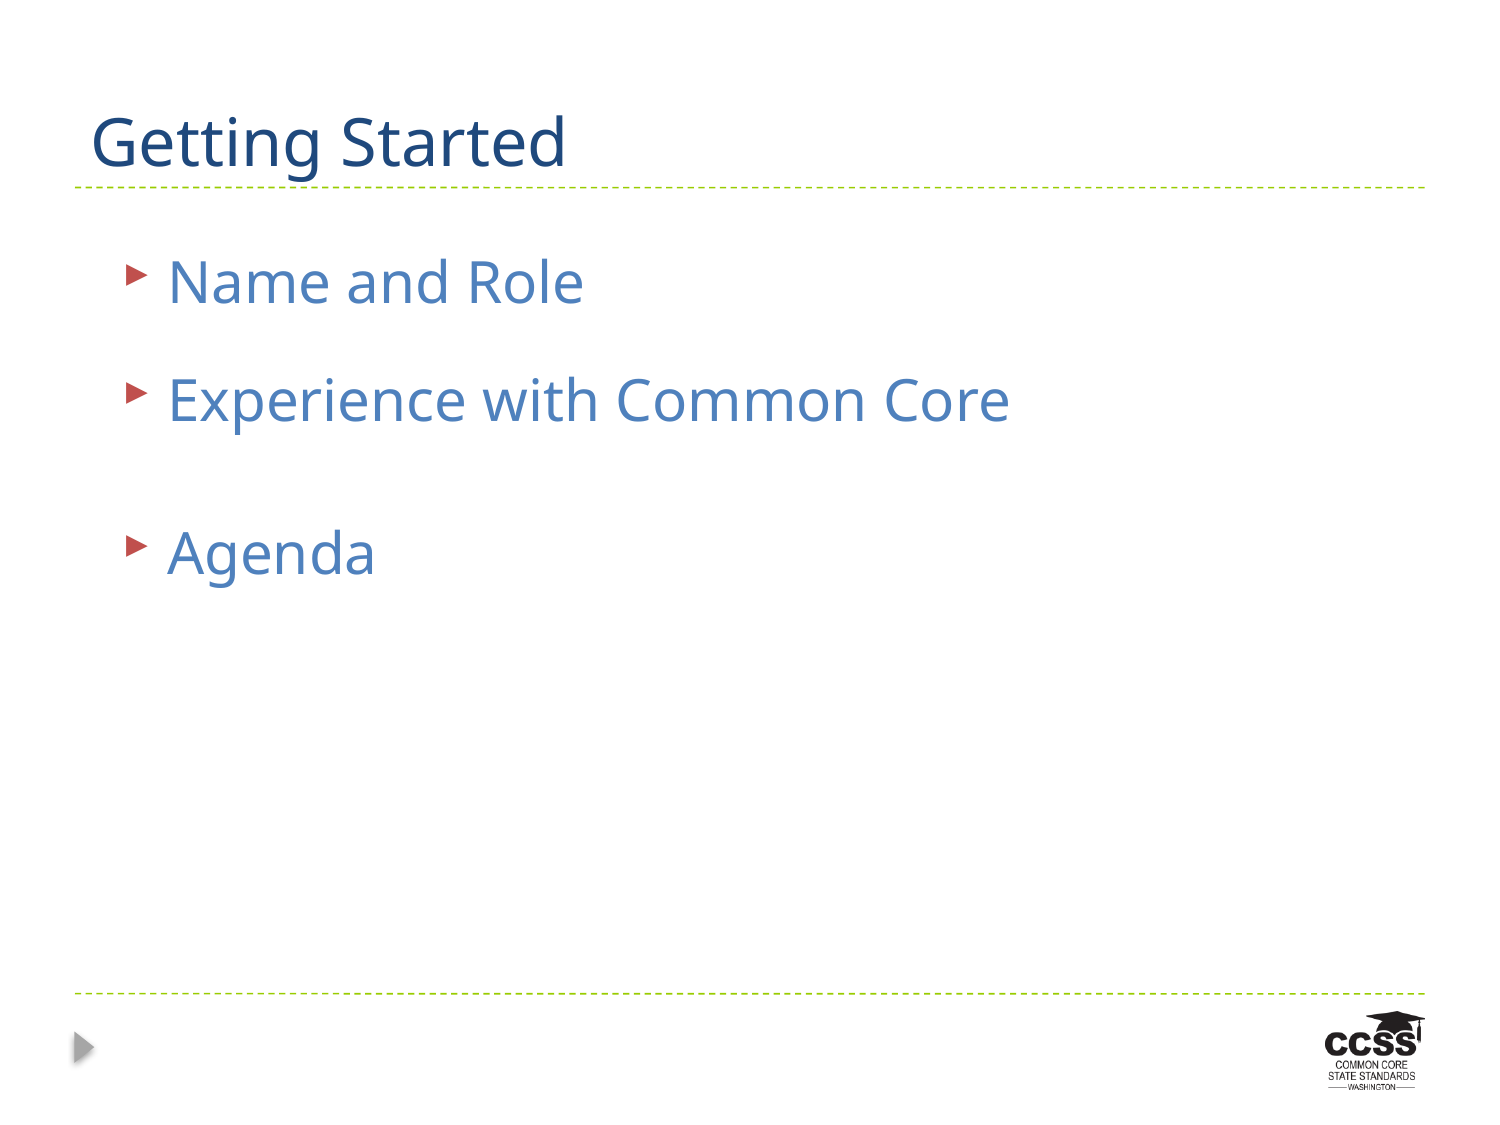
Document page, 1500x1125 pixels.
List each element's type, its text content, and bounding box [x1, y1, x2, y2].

title Getting Started [75, 24, 1425, 188]
list Name and Role Experience with Common Core Agenda [62, 237, 1413, 1048]
picture [1325, 1011, 1425, 1090]
